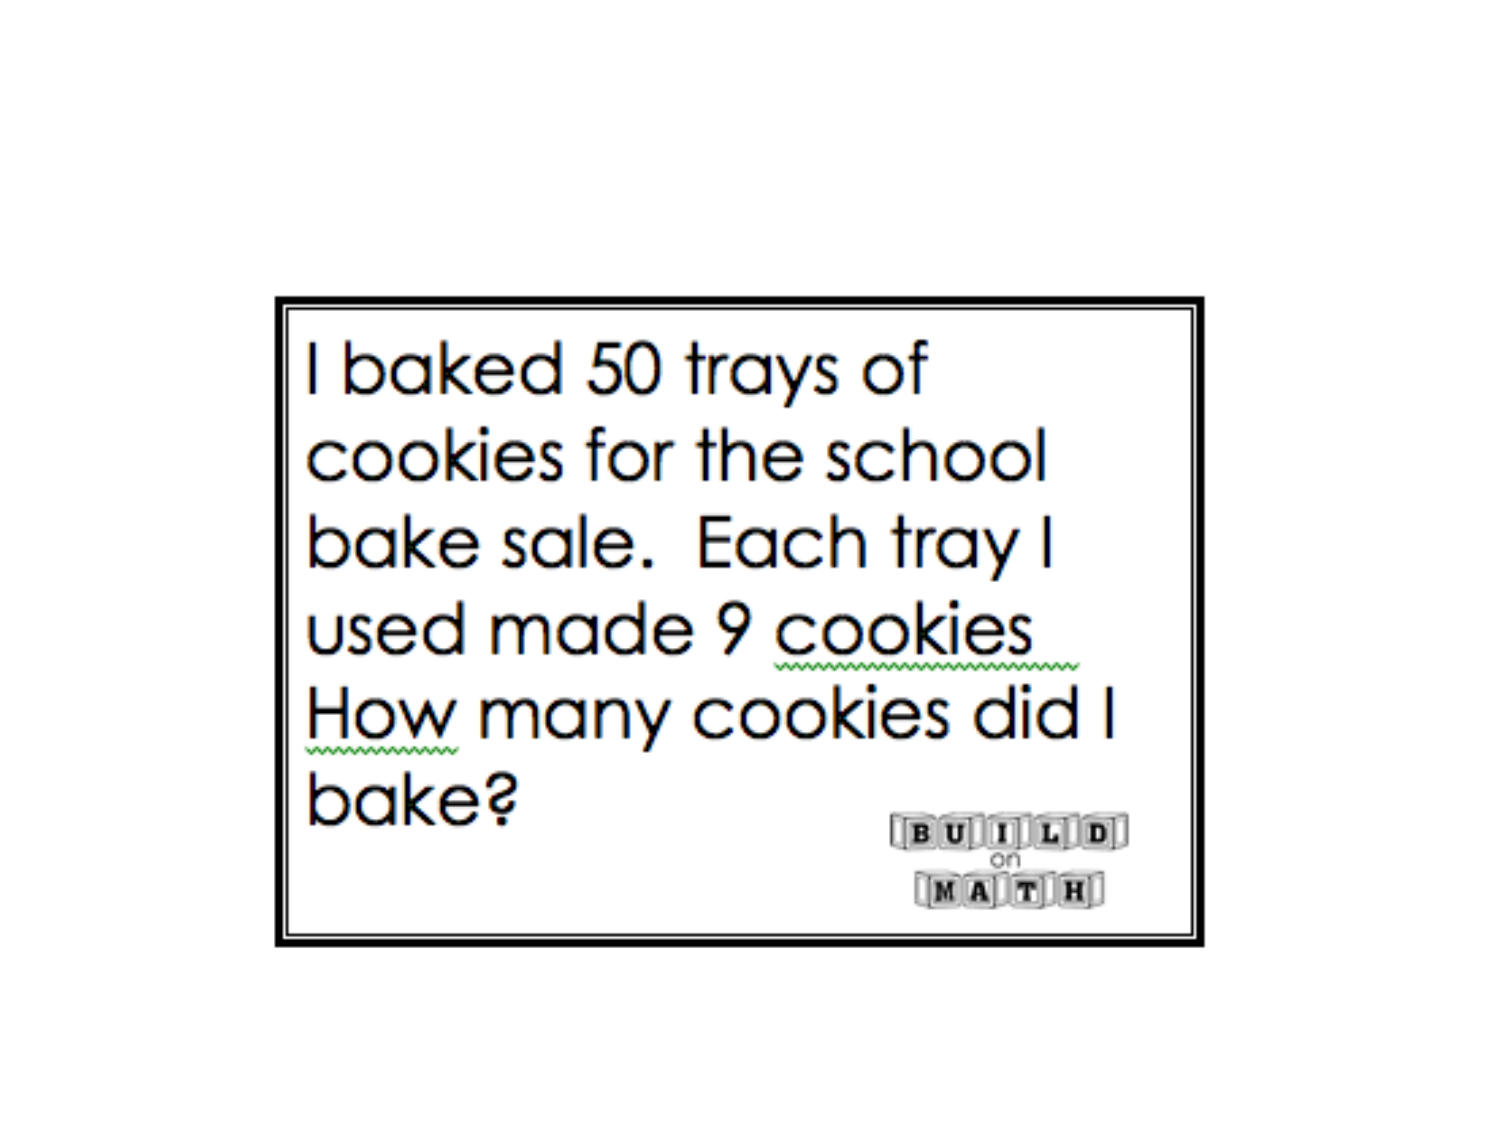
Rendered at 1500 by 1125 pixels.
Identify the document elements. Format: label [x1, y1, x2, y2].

list [74, 262, 1426, 1006]
